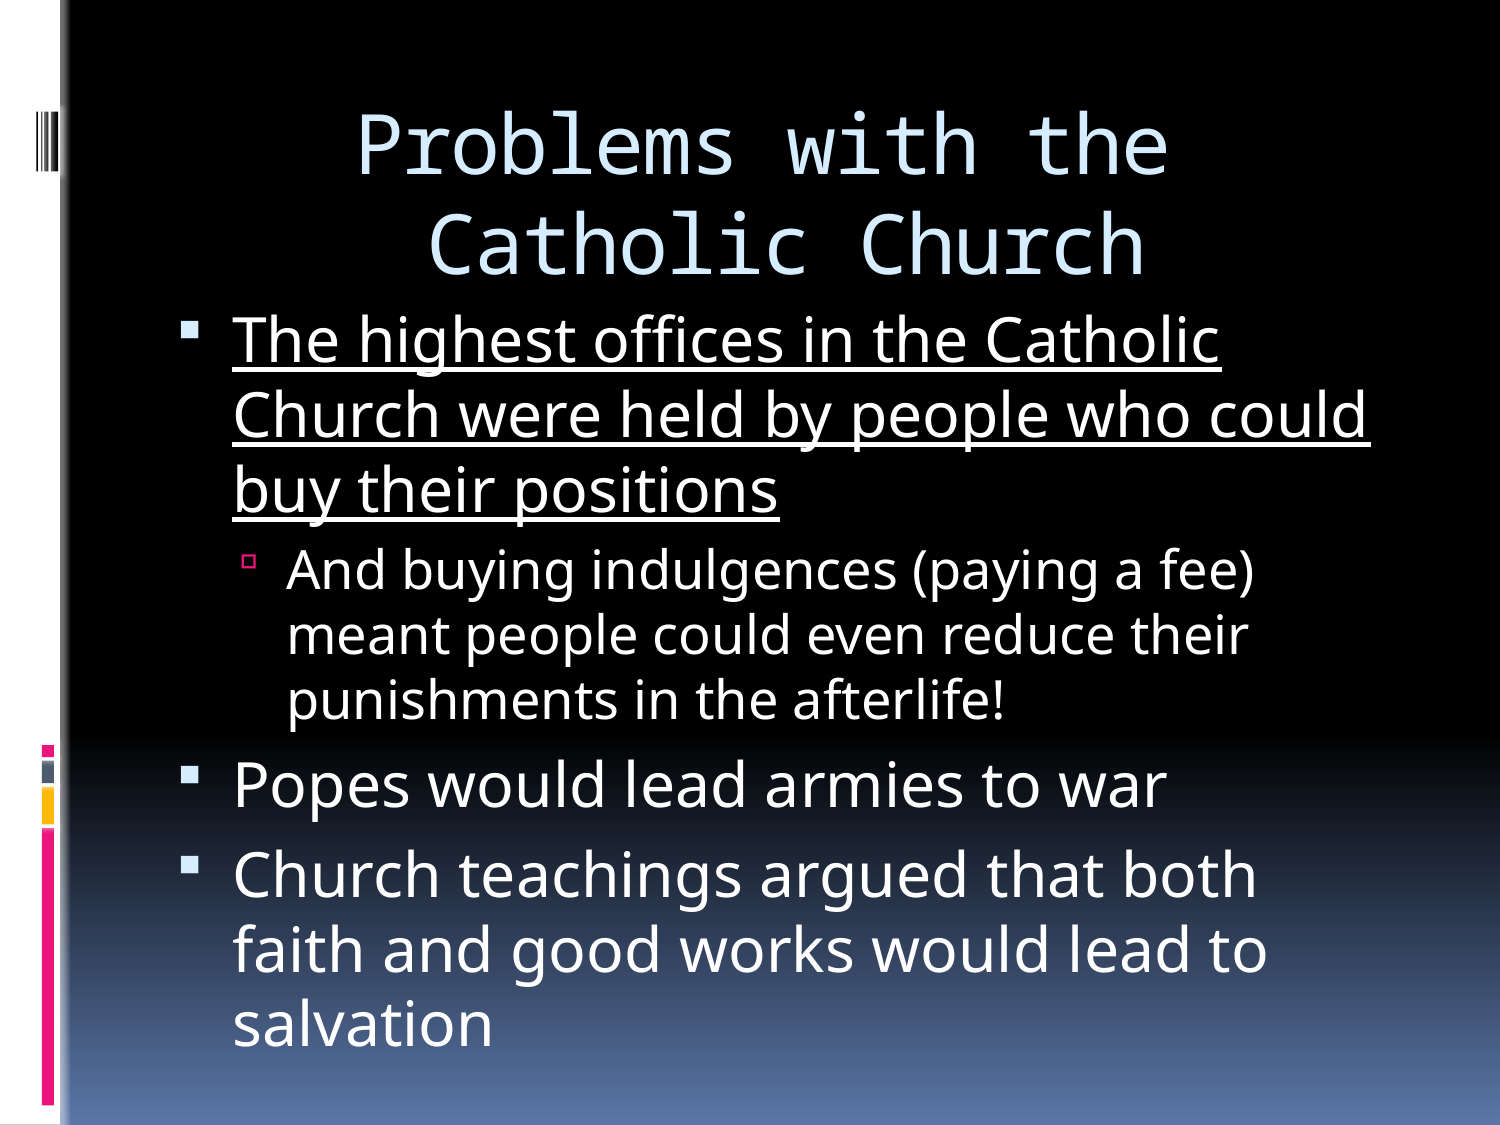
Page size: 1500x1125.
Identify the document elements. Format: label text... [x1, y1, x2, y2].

title Problems with the Catholic Church [150, 83, 1425, 234]
list The highest offices in the Catholic Church were held by people who could buy their positions And buying indulgences (paying a fee) meant people could even reduce their punishments in the afterlife! Popes would lead armies to war Church teachings argued that both faith and good works would lead to salvation [150, 292, 1425, 1043]
